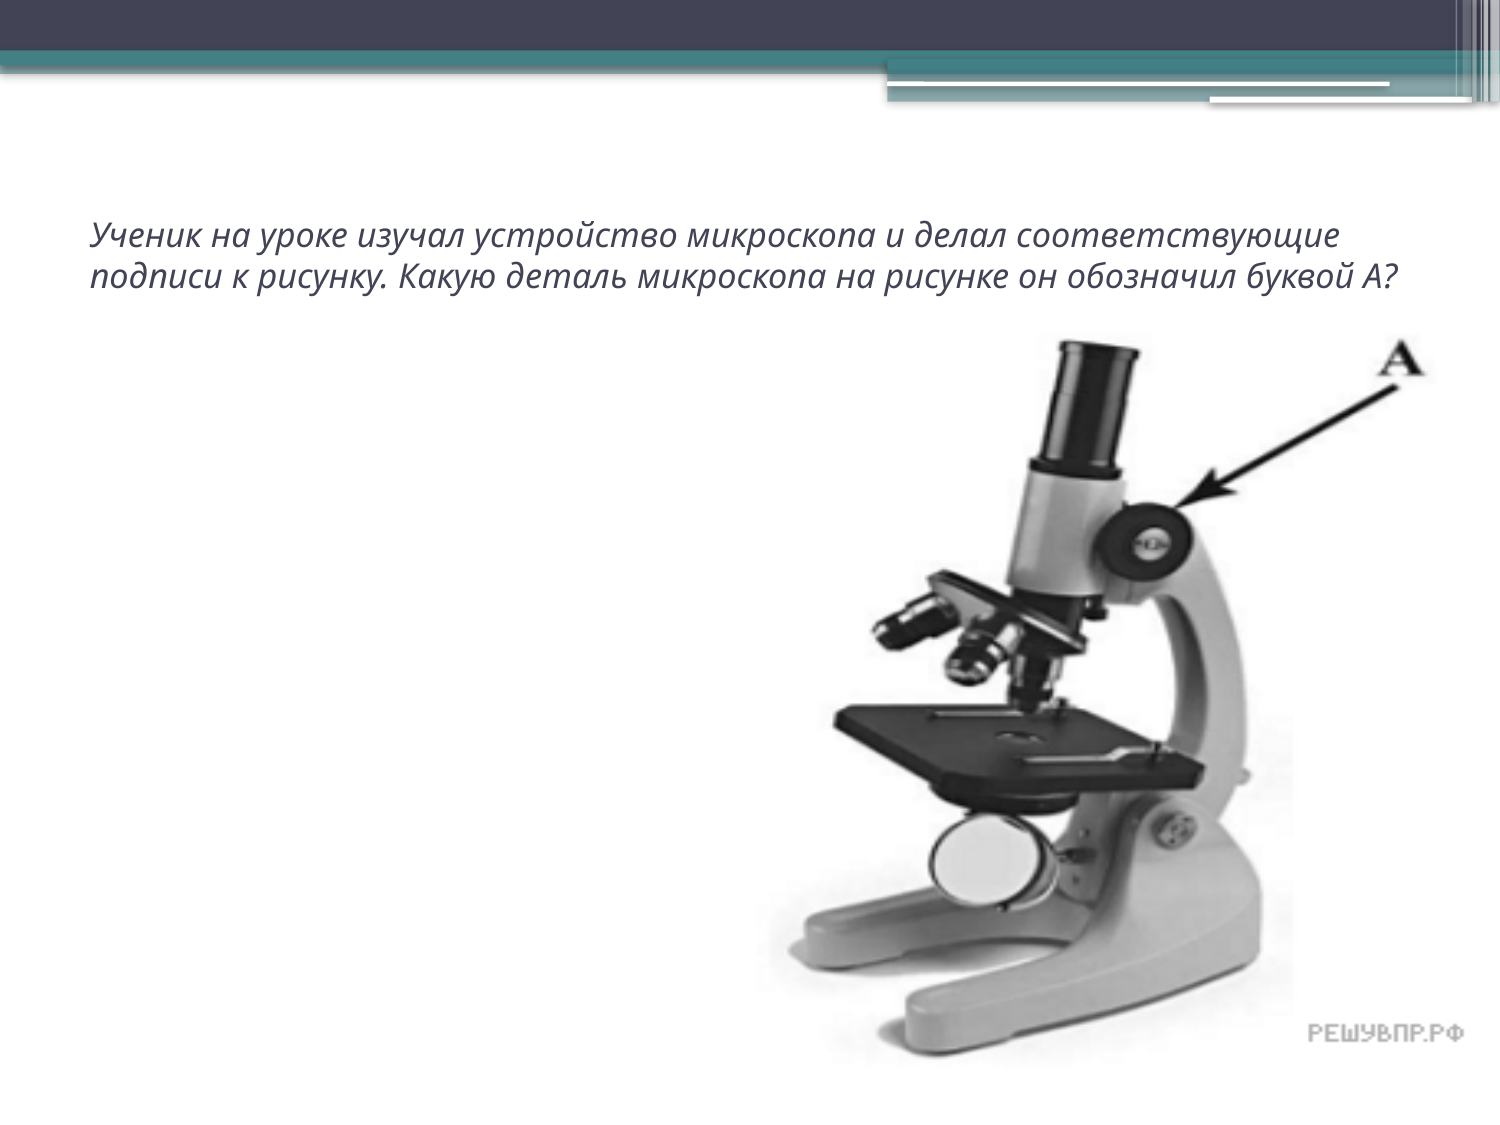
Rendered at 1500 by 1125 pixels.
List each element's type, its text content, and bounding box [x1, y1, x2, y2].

title Ученик на уроке изучал устройство микроскопа и делал соответствующие подписи к рисунку. Какую деталь микроскопа на рисунке он обозначил буквой А? [75, 187, 1425, 363]
picture [726, 255, 1471, 1097]
